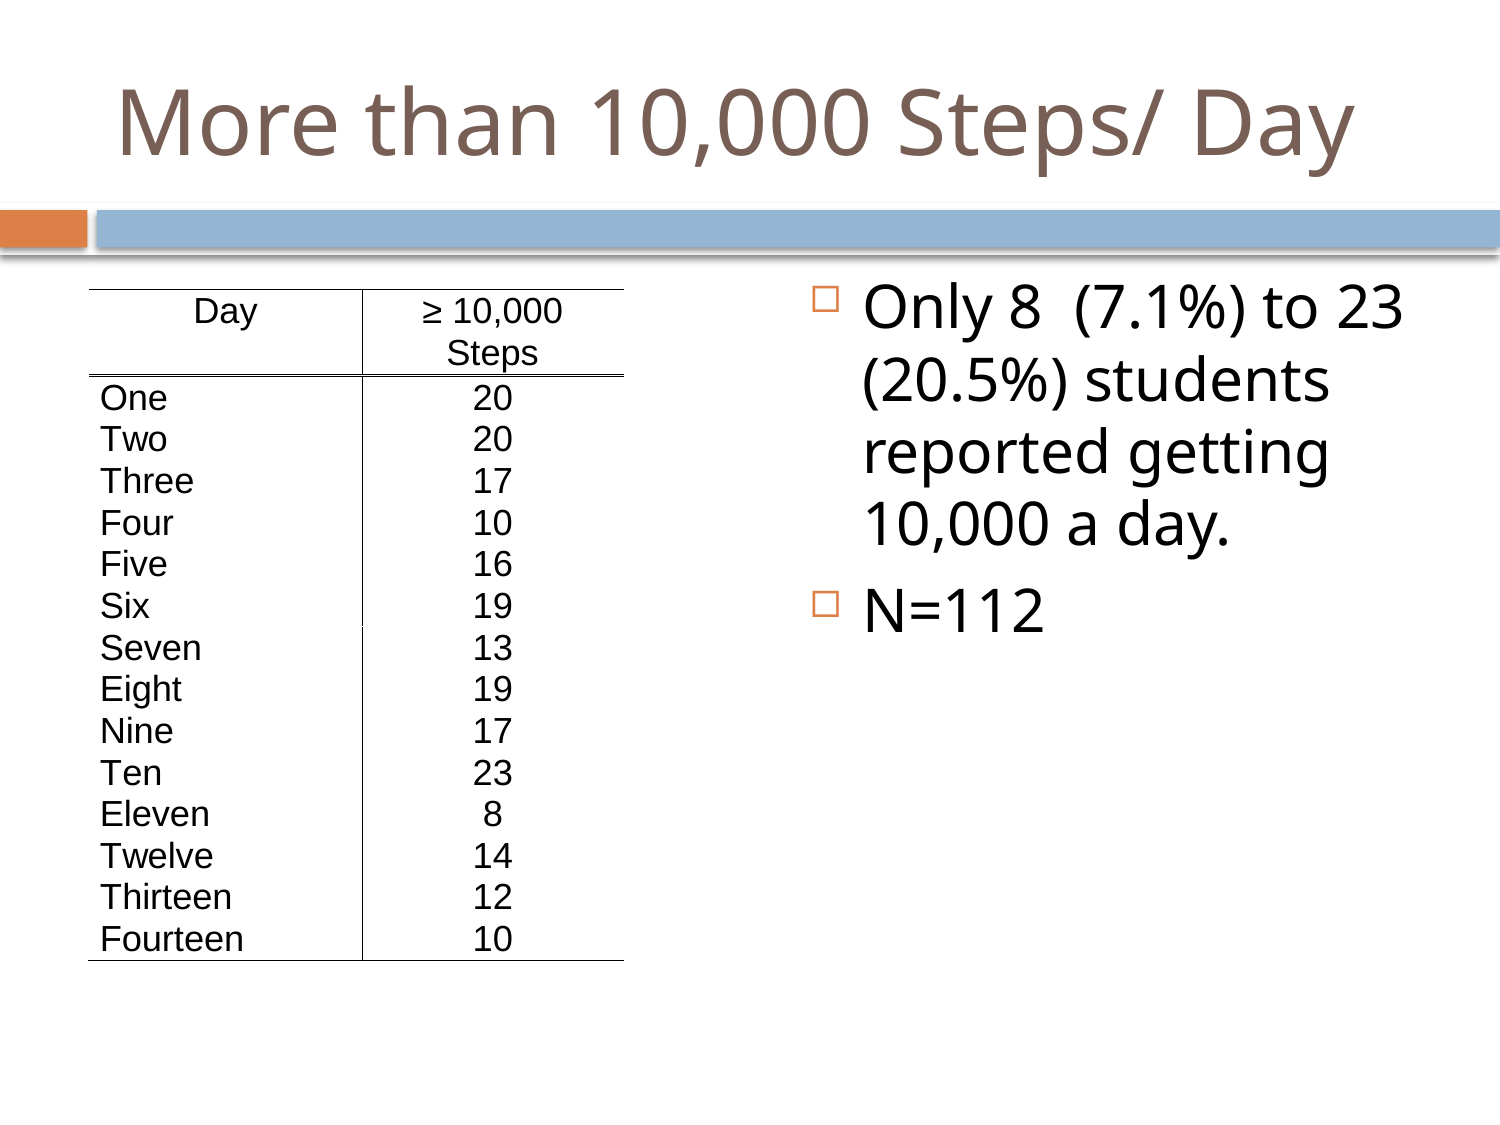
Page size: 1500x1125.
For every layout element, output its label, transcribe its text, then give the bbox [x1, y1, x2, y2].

title More than 10,000 Steps/ Day [99, 37, 1438, 200]
list Only 8 (7.1%) to 23 (20.5%) students reported getting 10,000 a day. N=112 [794, 260, 1433, 1011]
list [87, 247, 1054, 988]
